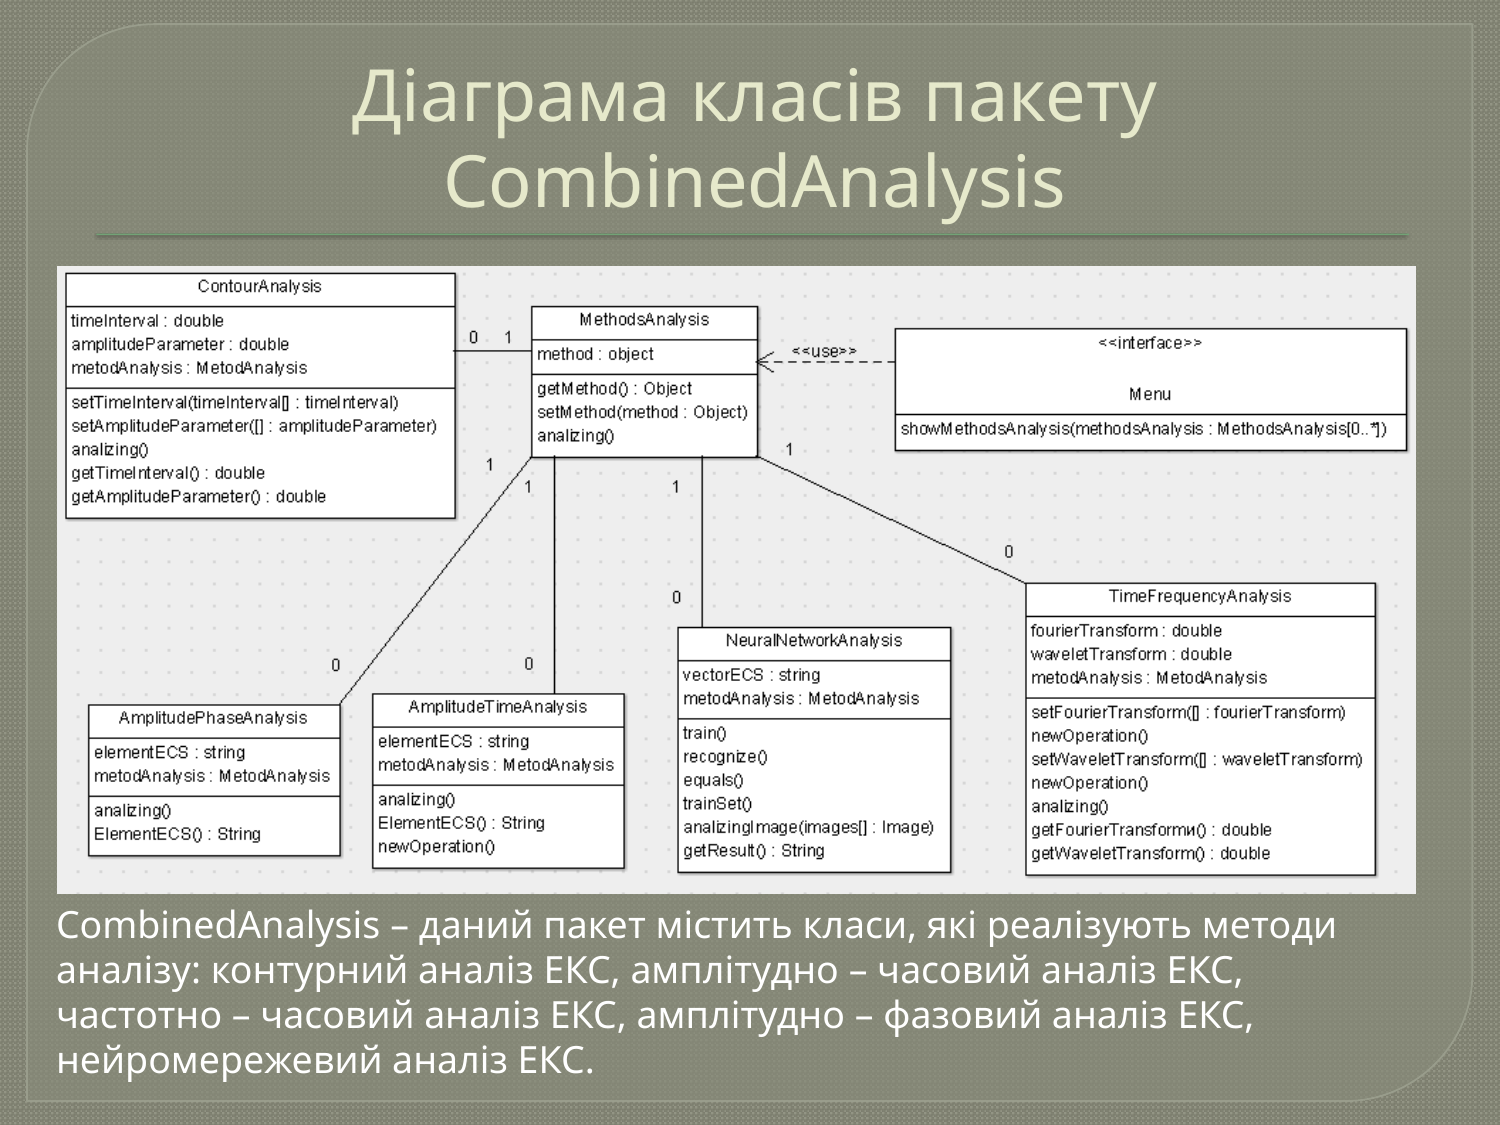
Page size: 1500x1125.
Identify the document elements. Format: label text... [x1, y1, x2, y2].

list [57, 266, 1416, 895]
title Діаграма класів пакету CombinedAnalysis [75, 41, 1425, 230]
text_box CombinedAnalysis – даний пакет містить класи, які реалізують методи аналізу: контурний аналіз ЕКС, амплітудно – часовий аналіз ЕКС, частотно – часовий аналіз ЕКС, амплітудно – фазовий аналіз ЕКС, нейромережевий аналіз ЕКС. [41, 894, 1412, 1089]
